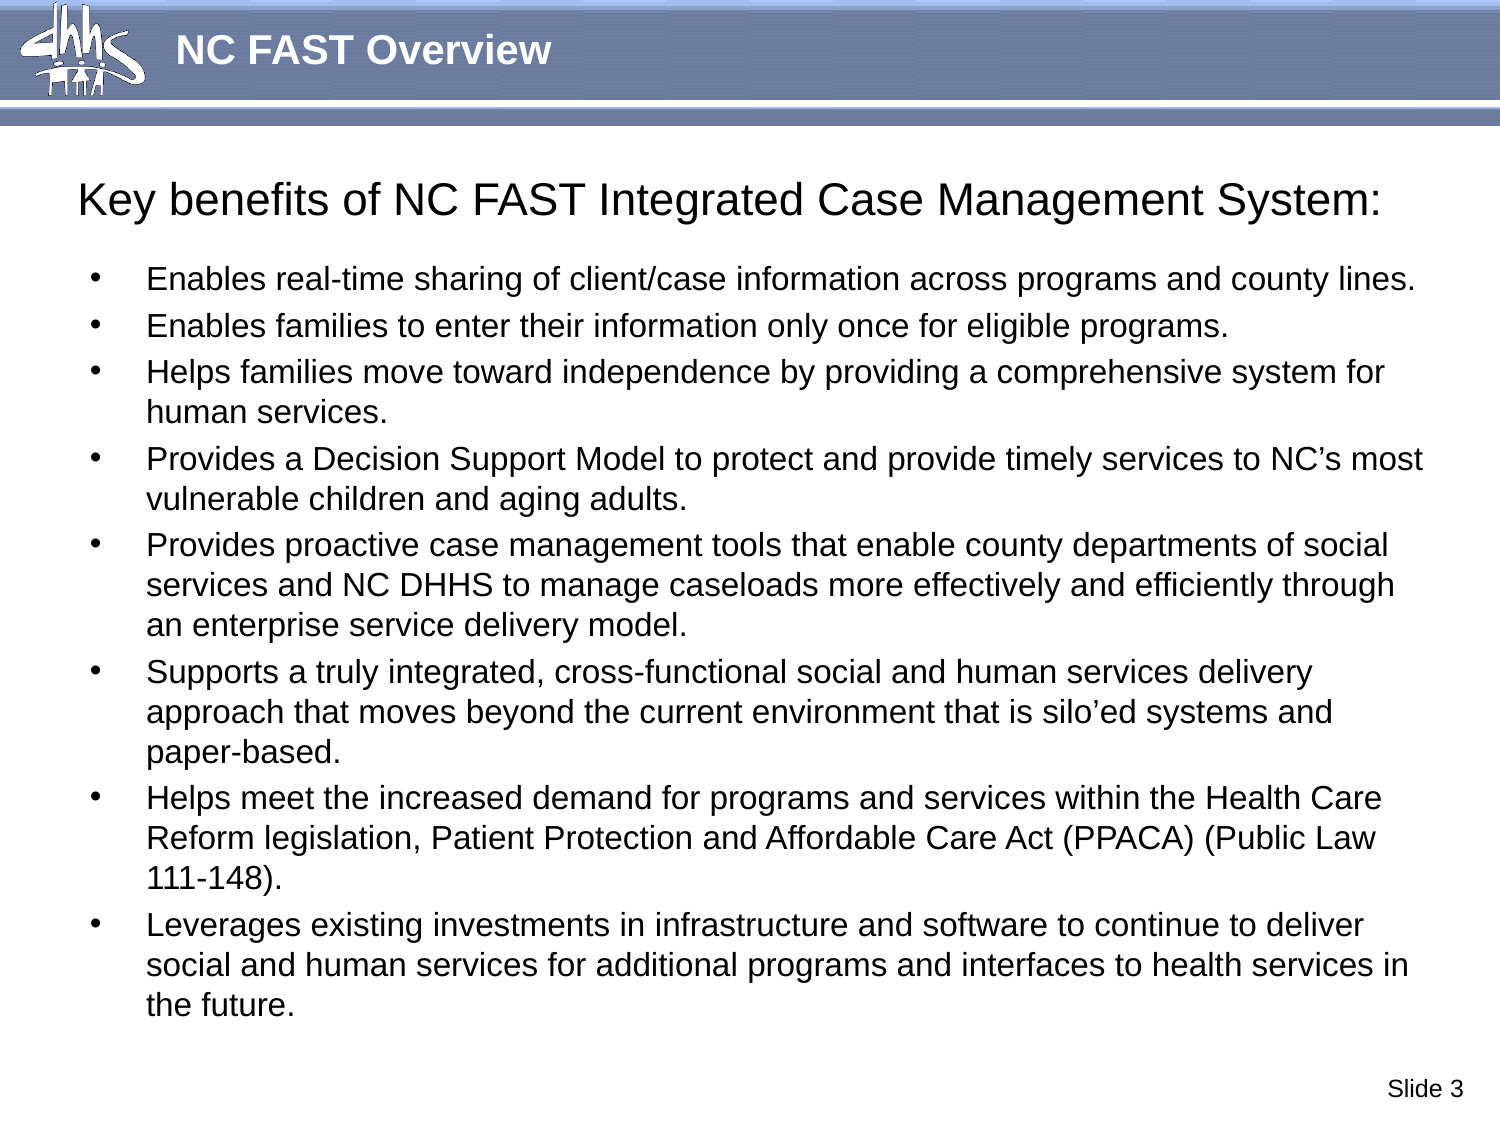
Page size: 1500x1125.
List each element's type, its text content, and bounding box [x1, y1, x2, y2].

text_box Enables real-time sharing of client/case information across programs and county lines. Enables families to enter their information only once for eligible programs. Helps families move toward independence by providing a comprehensive system for human services. Provides a Decision Support Model to protect and provide timely services to NC’s most vulnerable children and aging adults. Provides proactive case management tools that enable county departments of social services and NC DHHS to manage caseloads more effectively and efficiently through an enterprise service delivery model. Supports a truly integrated, cross-functional social and human services delivery approach that moves beyond the current environment that is silo’ed systems and paper-based. Helps meet the increased demand for programs and services within the Health Care Reform legislation, Patient Protection and Affordable Care Act (PPACA) (Public Law 111-148). Leverages existing investments in infrastructure and software to continue to deliver social and human services for additional programs and interfaces to health services in the future. [75, 249, 1450, 1100]
picture [18, 0, 147, 97]
text_box Key benefits of NC FAST Integrated Case Management System: [62, 162, 1450, 263]
text_box NC FAST Overview [160, 15, 1388, 91]
